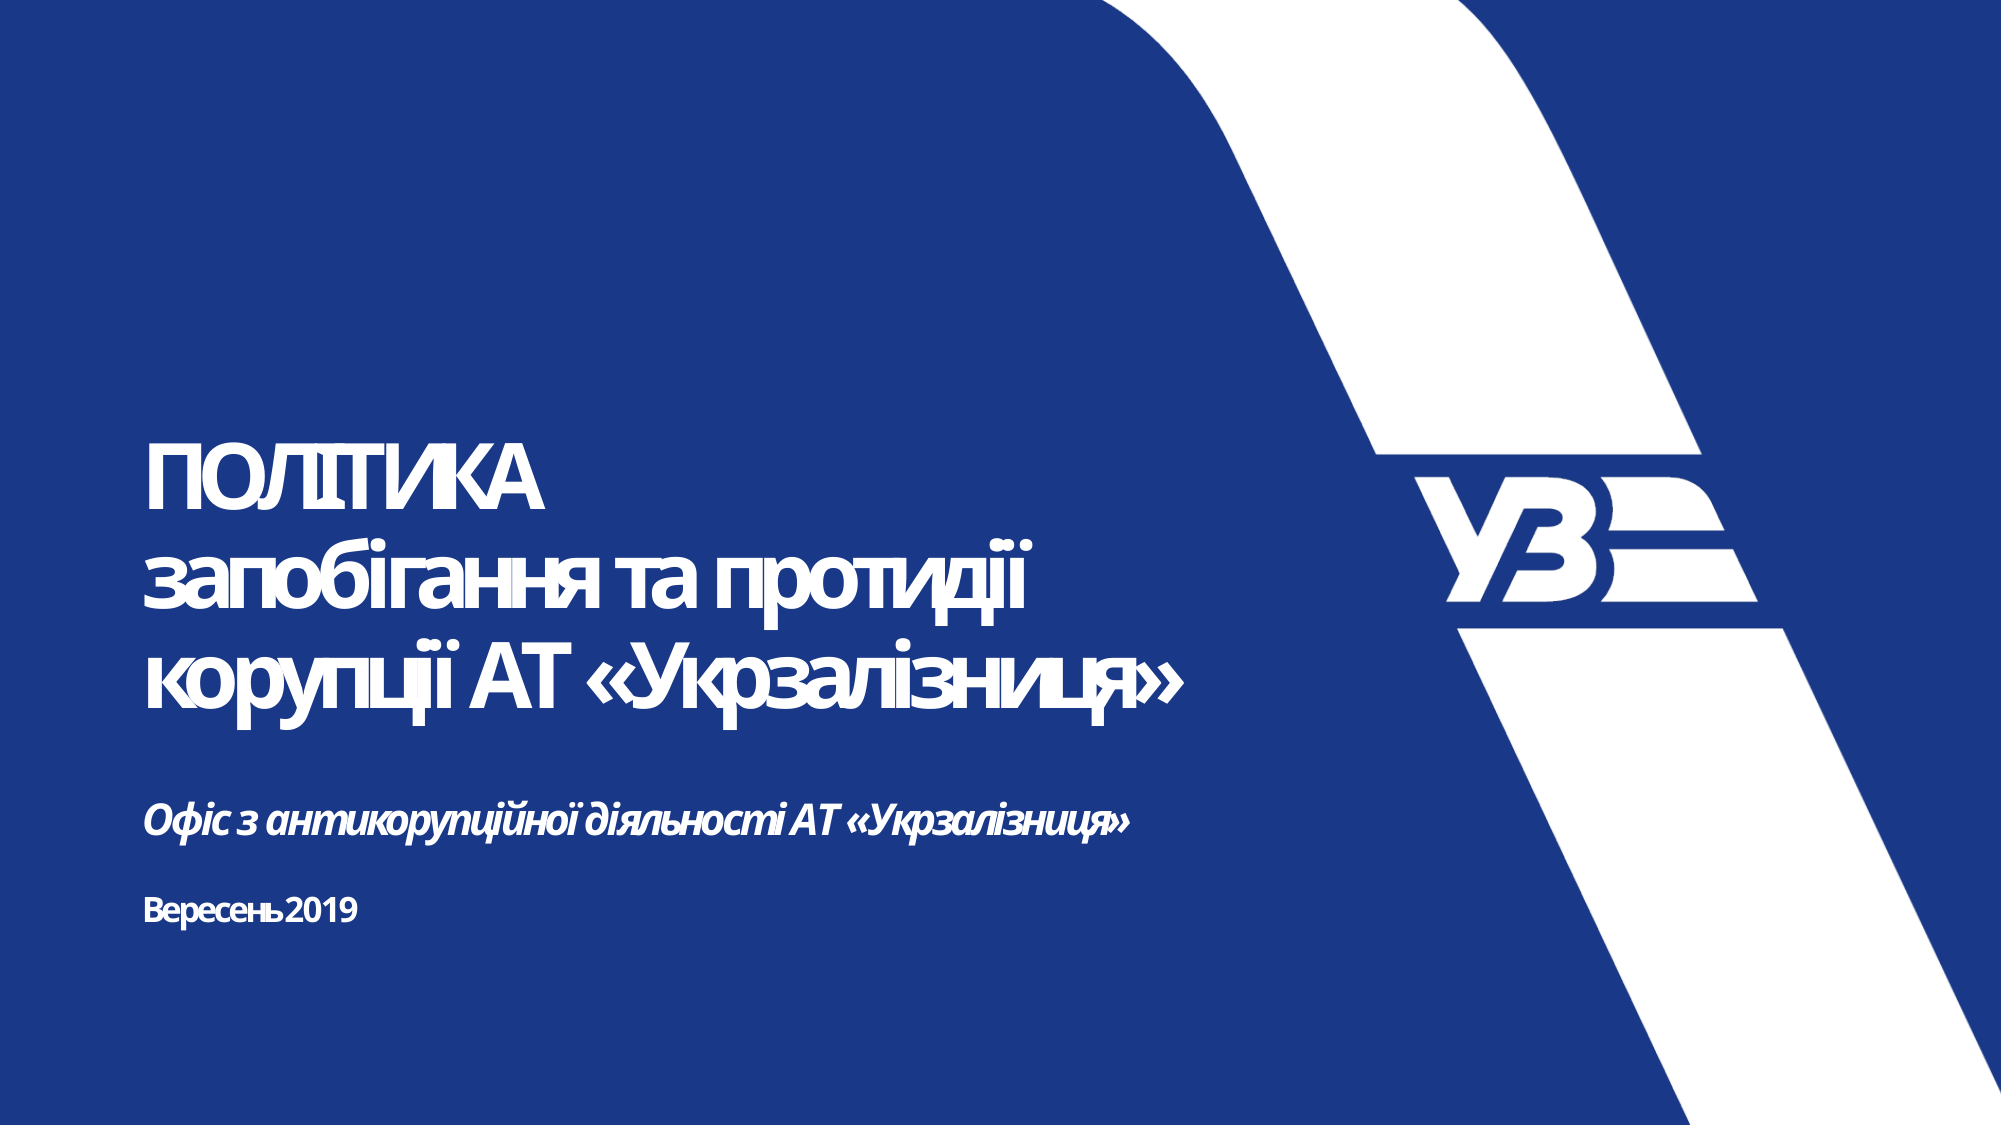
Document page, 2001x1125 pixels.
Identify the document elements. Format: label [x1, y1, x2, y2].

list [0, 0, 2000, 1125]
